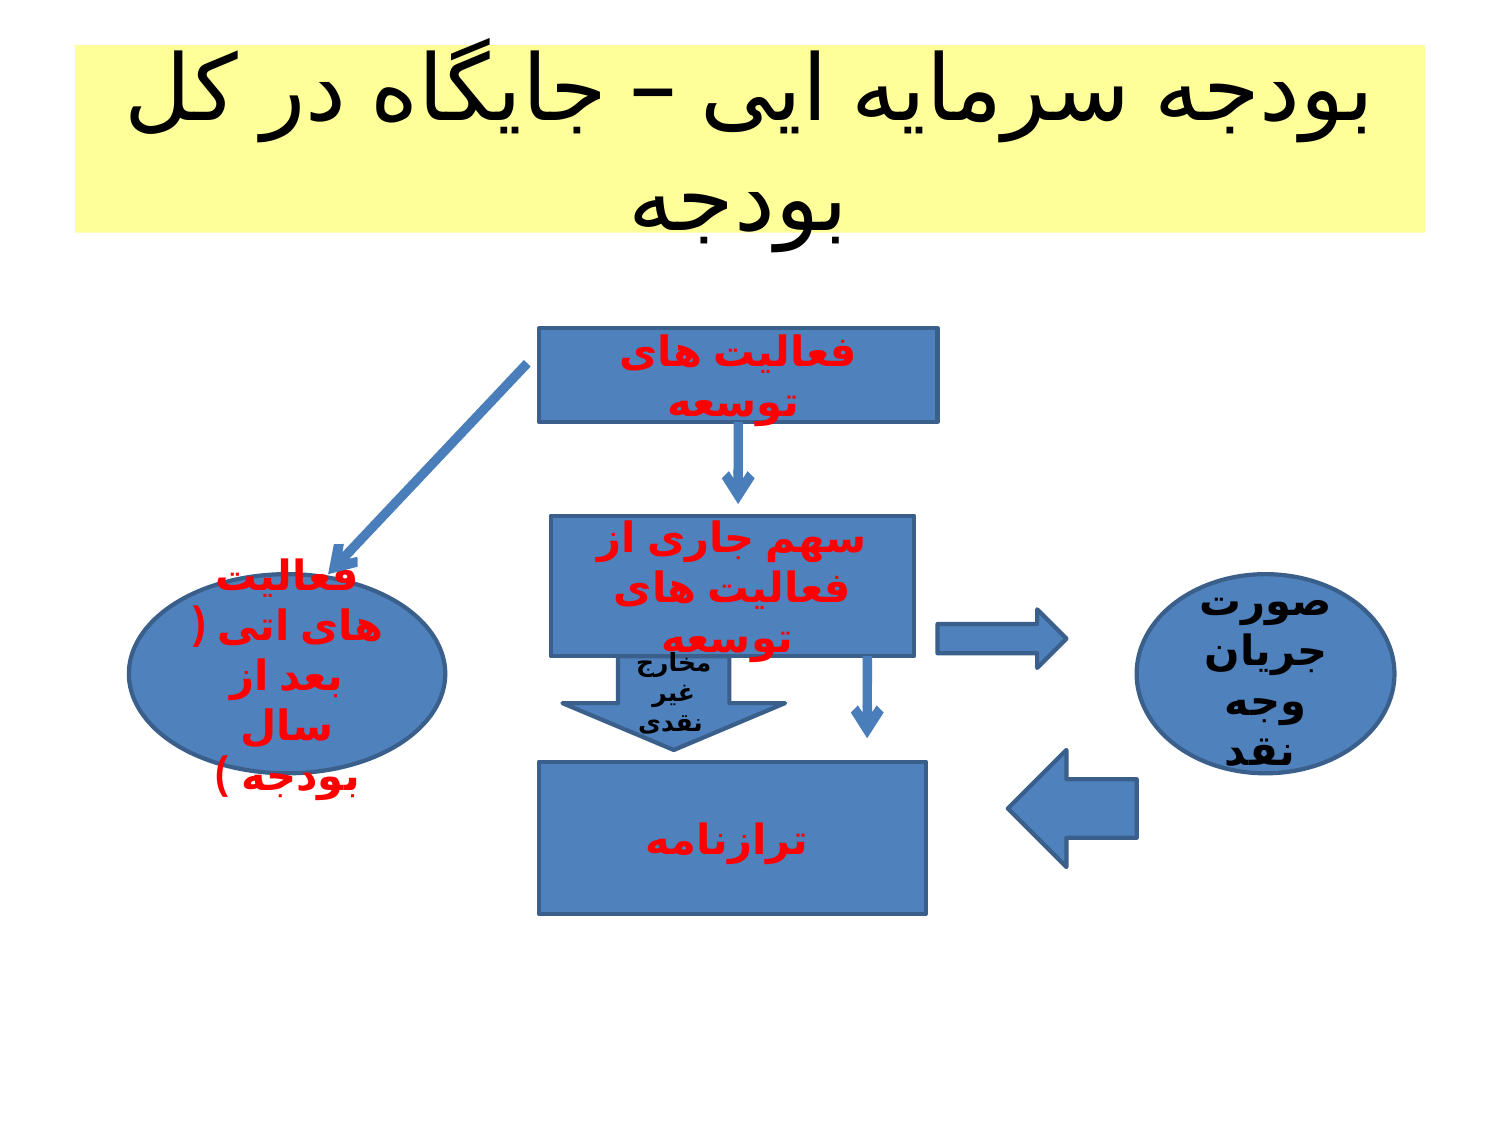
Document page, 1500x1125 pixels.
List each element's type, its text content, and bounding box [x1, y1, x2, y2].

text_box صورت جریان وجه نقد [1134, 572, 1397, 776]
text_box مخارج غیر نقدی [560, 654, 788, 752]
title بودجه سرمایه ایی – جایگاه در کل بودجه [75, 45, 1425, 233]
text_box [321, 368, 534, 569]
text_box [935, 607, 1069, 670]
text_box ترازنامه [537, 760, 928, 916]
text_box [1005, 748, 1139, 870]
text_box سهم جاری از فعالیت های توسعه [549, 514, 916, 658]
text_box فعالیت های اتی ( بعد از سال بودجه ) [126, 572, 448, 776]
text_box فعالیت های توسعه [537, 326, 940, 424]
